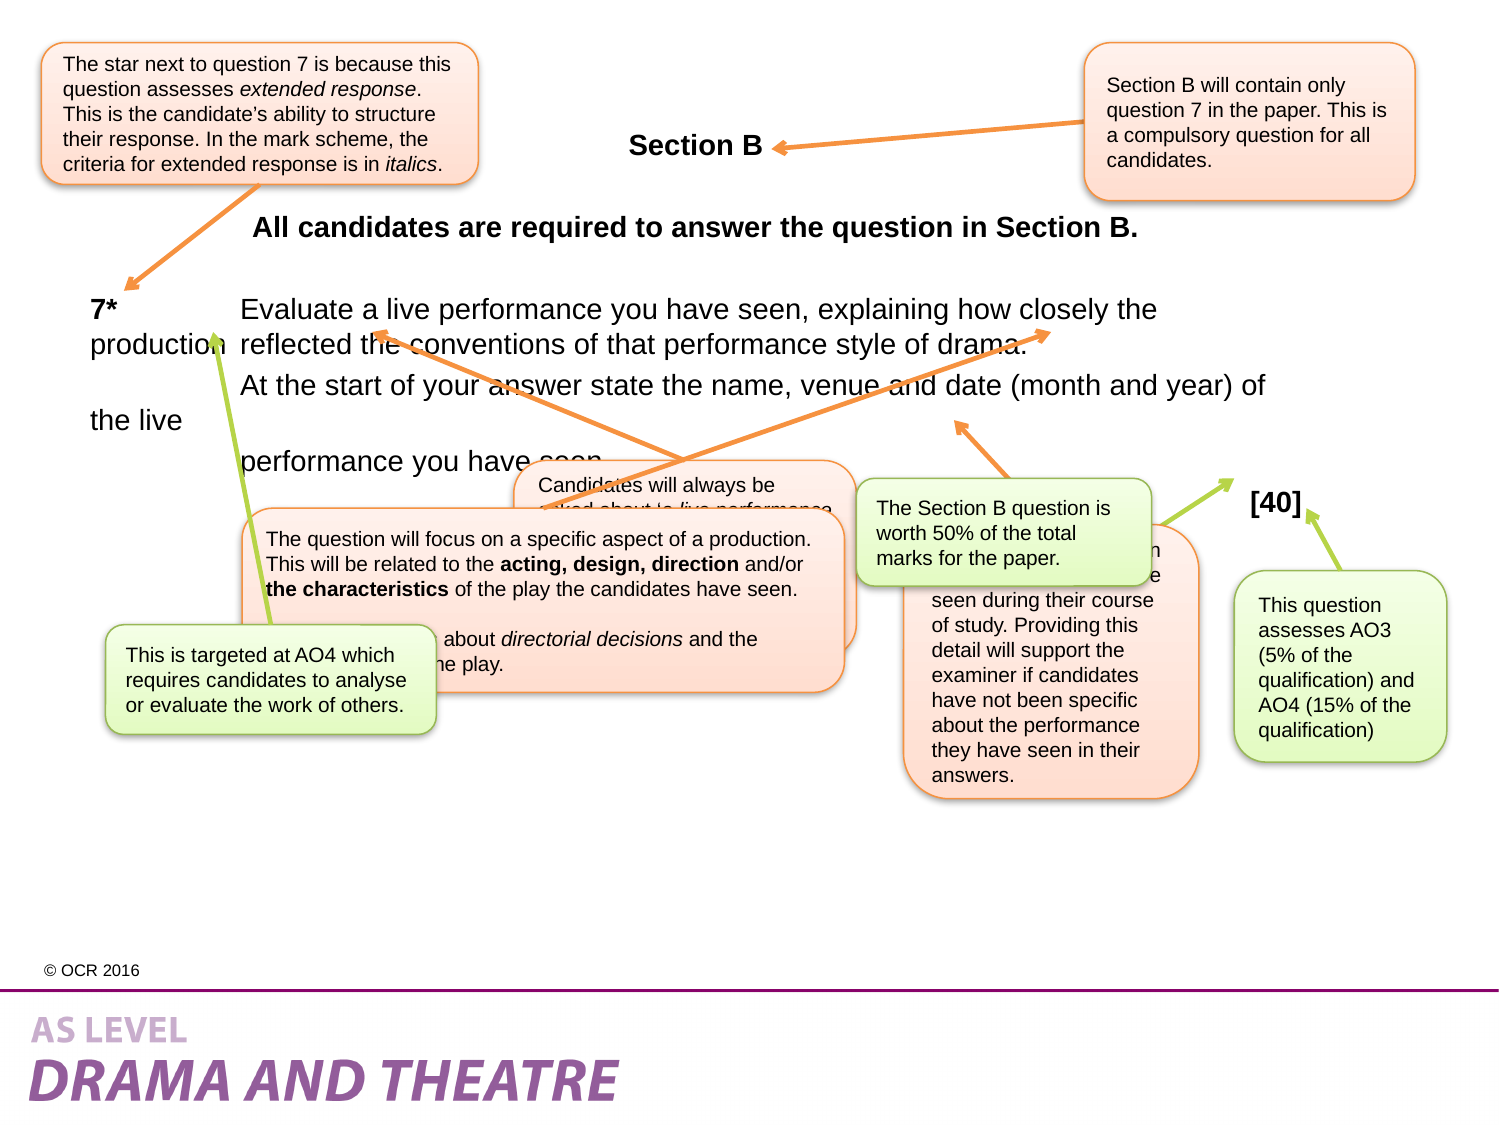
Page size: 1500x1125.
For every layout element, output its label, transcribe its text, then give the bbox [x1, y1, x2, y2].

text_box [1306, 507, 1341, 571]
text_box The star next to question 7 is because this question assesses extended response. This is the candidate’s ability to structure their response. In the mark scheme, the criteria for extended response is in italics. [40, 41, 480, 186]
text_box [770, 121, 1085, 150]
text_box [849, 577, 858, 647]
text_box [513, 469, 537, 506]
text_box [212, 331, 272, 625]
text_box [1151, 478, 1235, 533]
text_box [371, 331, 541, 461]
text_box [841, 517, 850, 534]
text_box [543, 331, 1052, 509]
text_box The Section B question is worth 50% of the total marks for the paper. [855, 477, 1153, 587]
text_box Section B will contain only question 7 in the paper. This is a compulsory question for all candidates. [1083, 41, 1416, 202]
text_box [953, 516, 1052, 525]
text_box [123, 184, 260, 291]
text_box This question assesses AO3 (5% of the qualification) and AO4 (15% of the qualification) [1233, 569, 1448, 763]
text_box Candidates to answer on a performance they have seen during their course of study. Providing this detail will support the examiner if candidates have not been specific about the performance they have seen in their answers. [902, 541, 1200, 800]
list Section B All candidates are required to answer the question in Section B. 7* Evaluate a live performance you have seen, explaining how closely the production reflected the conventions of that performance style of drama. At the start of your answer state the name, venue and date (month and year) of the live performance you have seen. [40] [75, 78, 1317, 1005]
picture [0, 989, 1499, 1125]
text_box This is targeted at AO4 which requires candidates to analyse or evaluate the work of others. [104, 623, 438, 736]
text_box The question will focus on a specific aspect of a production. This will be related to the acting, design, direction and/or the characteristics of the play the candidates have seen. This question asks about directorial decisions and the characteristics of the play. [276, 507, 846, 694]
